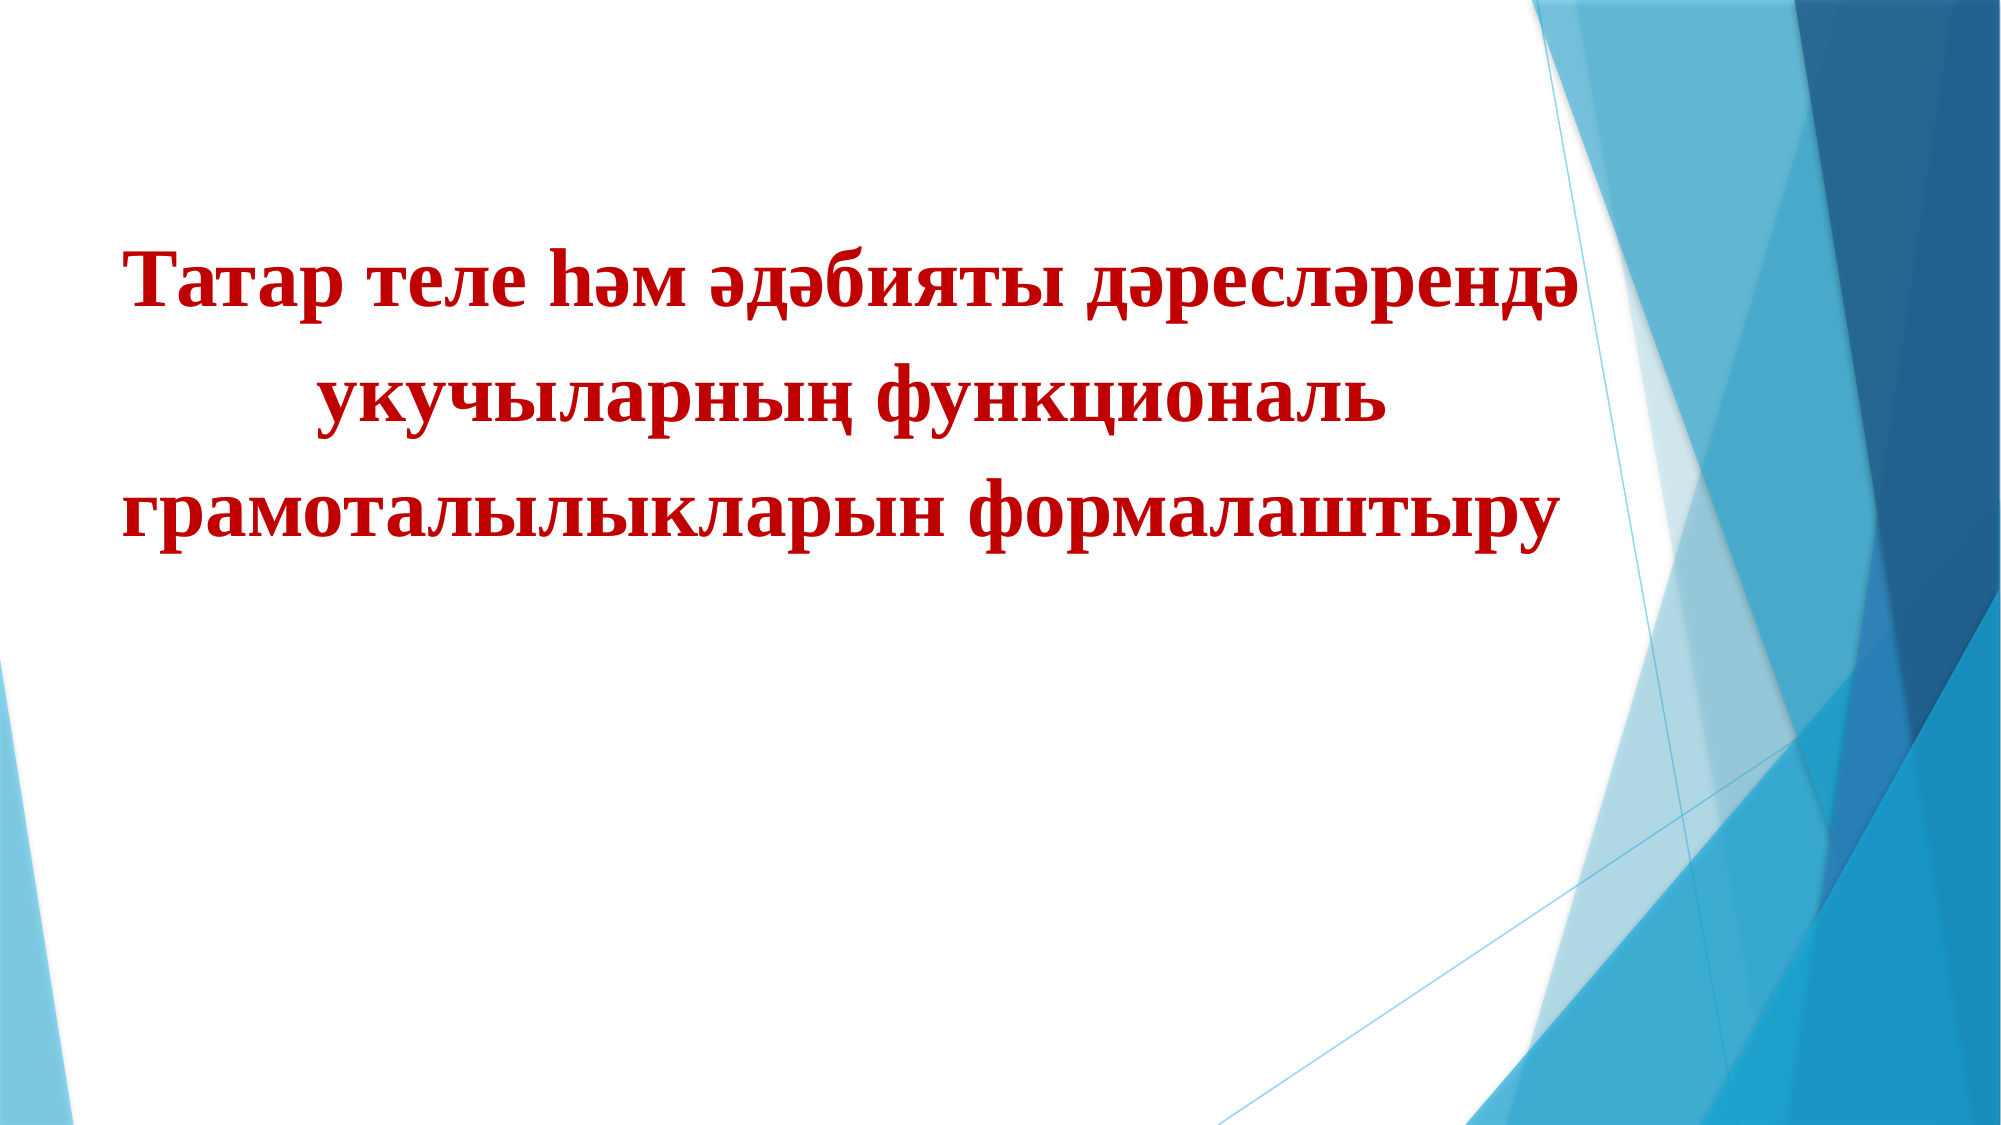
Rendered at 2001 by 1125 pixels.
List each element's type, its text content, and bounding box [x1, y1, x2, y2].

text_box Татар теле һәм әдәбияты дәресләрендә укучыларның функциональ грамоталылыкларын формалаштыру [101, 201, 1603, 561]
